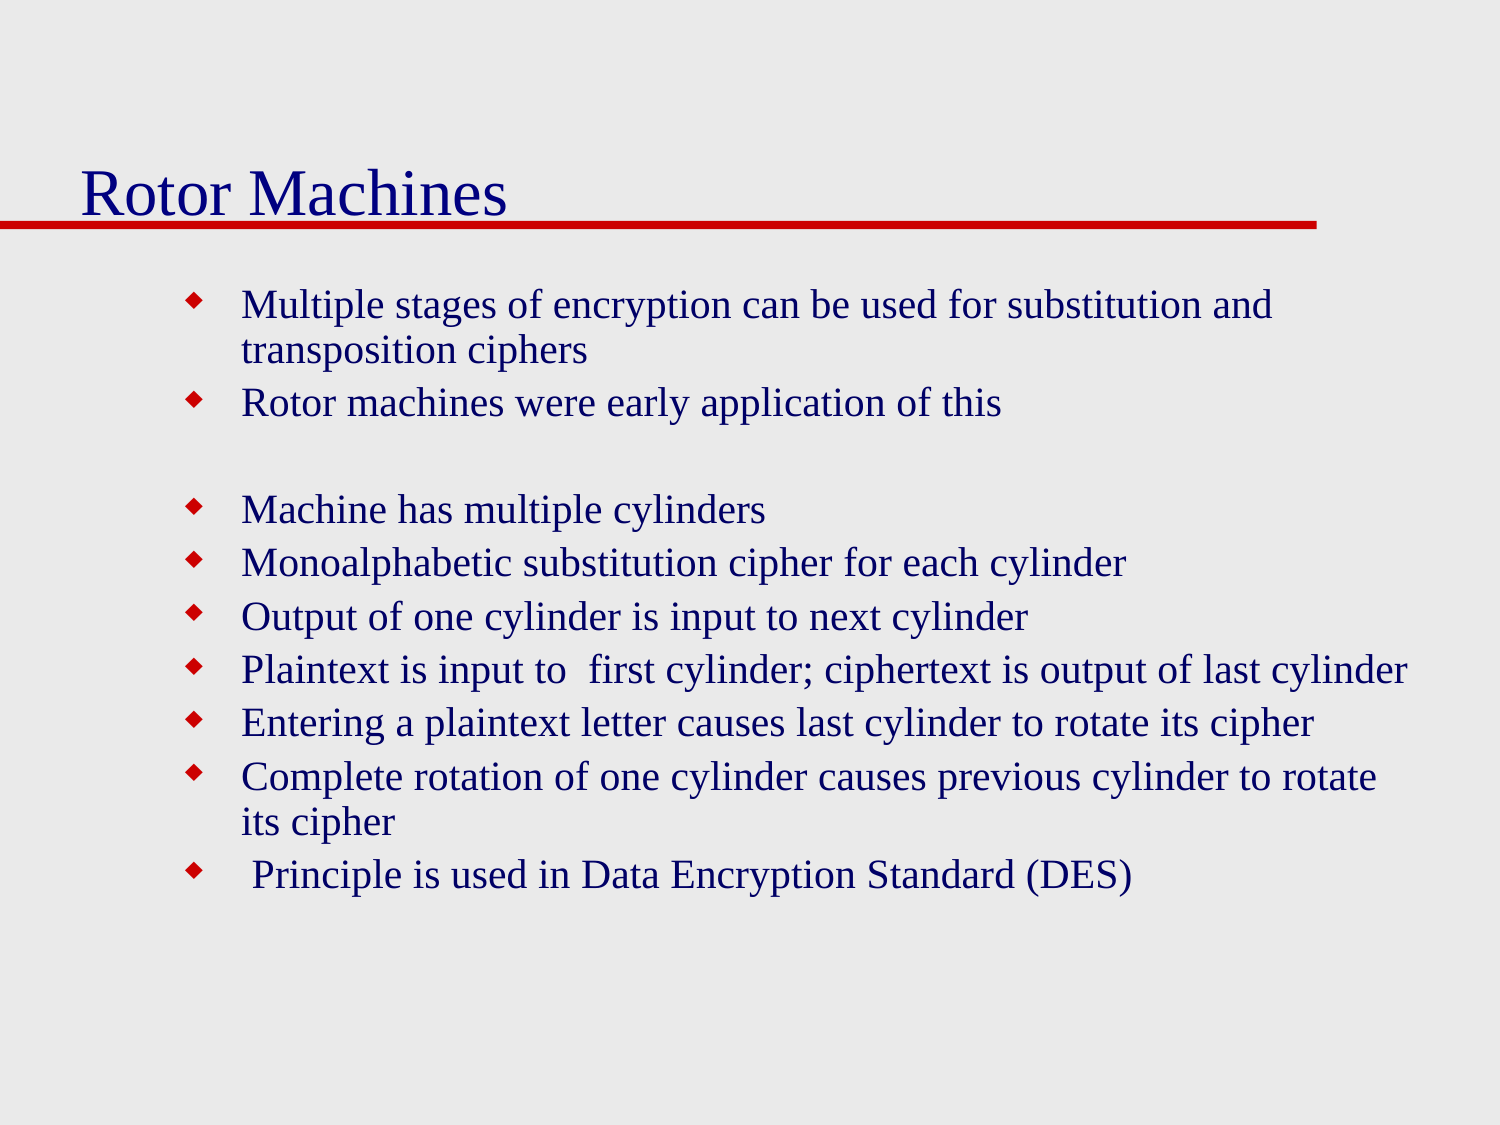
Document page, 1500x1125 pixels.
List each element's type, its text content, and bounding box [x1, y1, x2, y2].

list Multiple stages of encryption can be used for substitution and transposition ciphers Rotor machines were early application of this Machine has multiple cylinders Monoalphabetic substitution cipher for each cylinder Output of one cylinder is input to next cylinder Plaintext is input to first cylinder; ciphertext is output of last cylinder Entering a plaintext letter causes last cylinder to rotate its cipher Complete rotation of one cylinder causes previous cylinder to rotate its cipher Principle is used in Data Encryption Standard (DES) [169, 274, 1438, 951]
title Rotor Machines [64, 54, 1341, 237]
